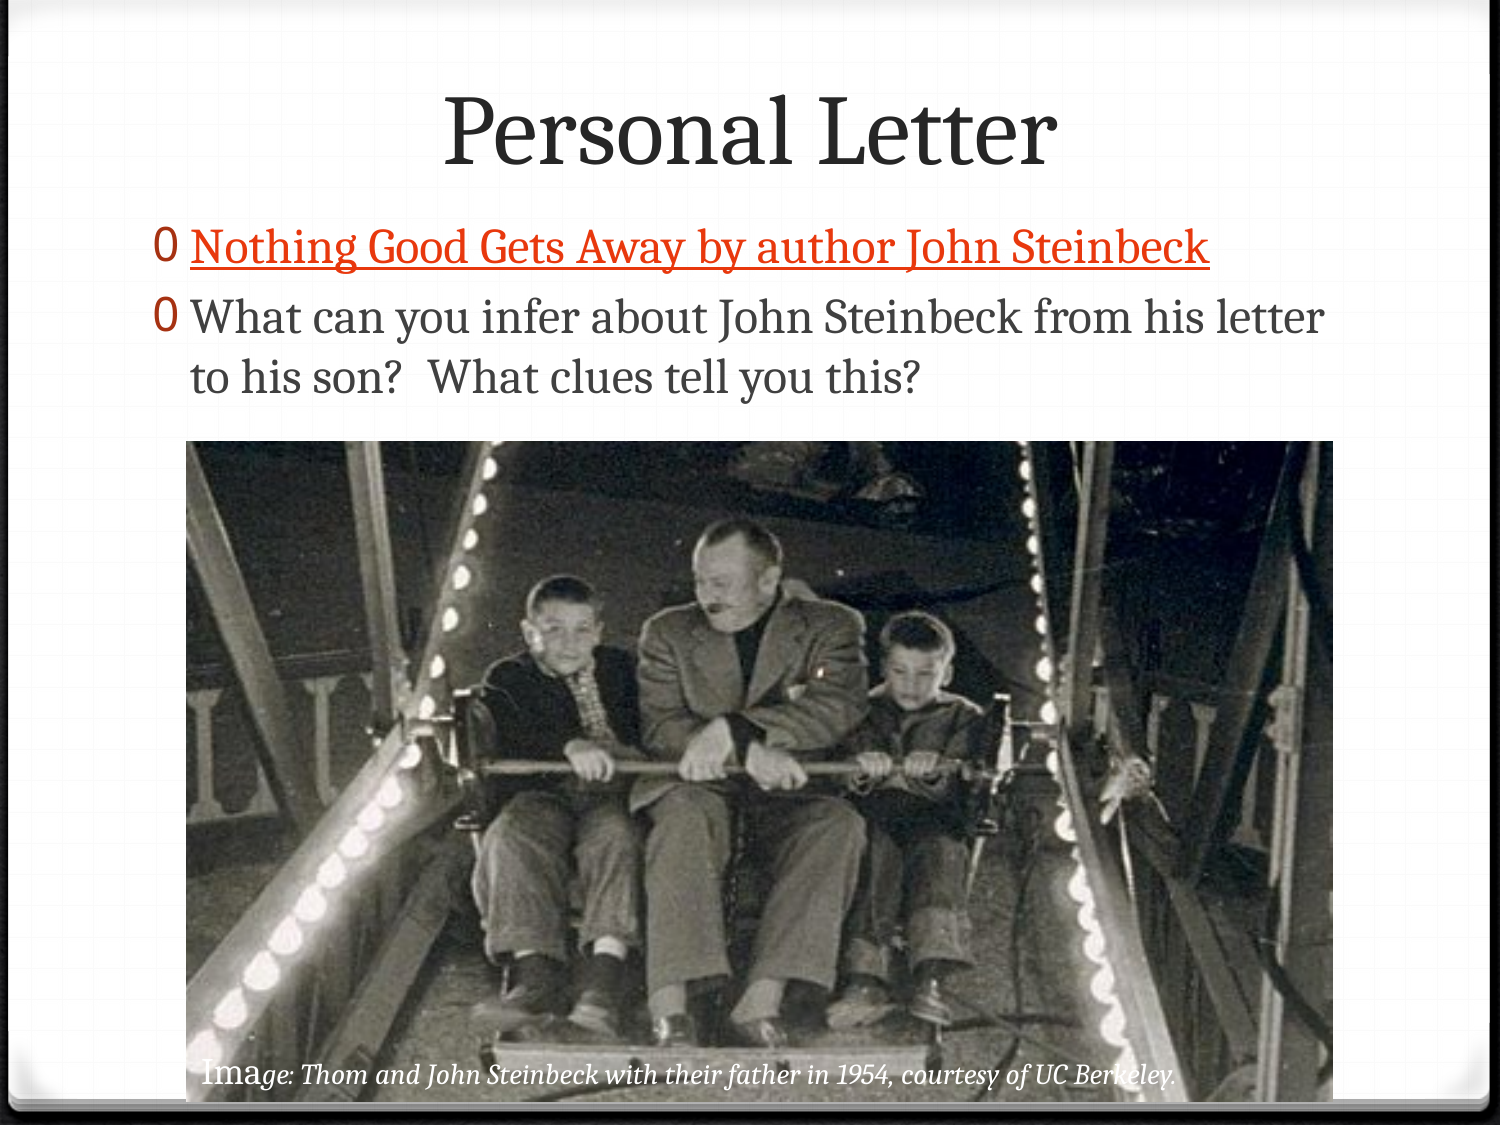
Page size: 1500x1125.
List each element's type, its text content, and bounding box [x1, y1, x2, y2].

title Personal Letter [90, 5, 1410, 243]
picture [0, 0, 1500, 1125]
list Nothing Good Gets Away by author John Steinbeck What can you infer about John Steinbeck from his letter to his son? What clues tell you this? [137, 205, 1363, 983]
